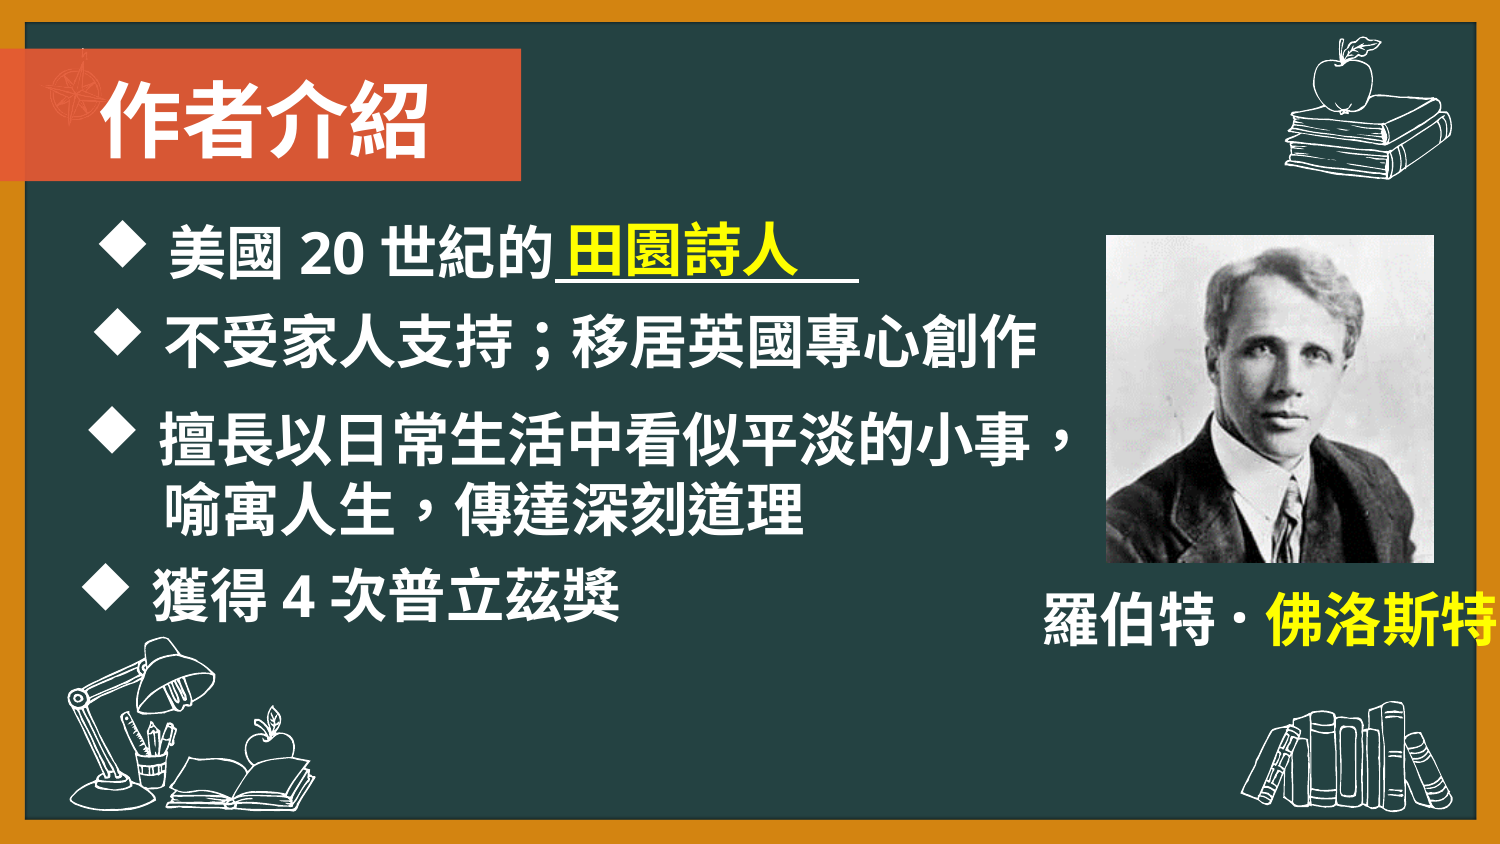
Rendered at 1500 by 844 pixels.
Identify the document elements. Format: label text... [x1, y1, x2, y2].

text_box 羅伯特·佛洛斯特 [1027, 567, 1500, 663]
text_box 田園詩人 [551, 205, 815, 291]
picture [0, 0, 1500, 844]
text_box 作者介紹 [0, 48, 522, 182]
text_box 美國20世紀的 [79, 209, 875, 294]
text_box 擅長以日常生活中看似平淡的小事， 喻寓人生，傳達深刻道理 [68, 395, 1106, 551]
text_box 不受家人支持；移居英國專心創作 [73, 297, 1053, 383]
text_box 獲得4次普立茲獎 [62, 552, 636, 637]
